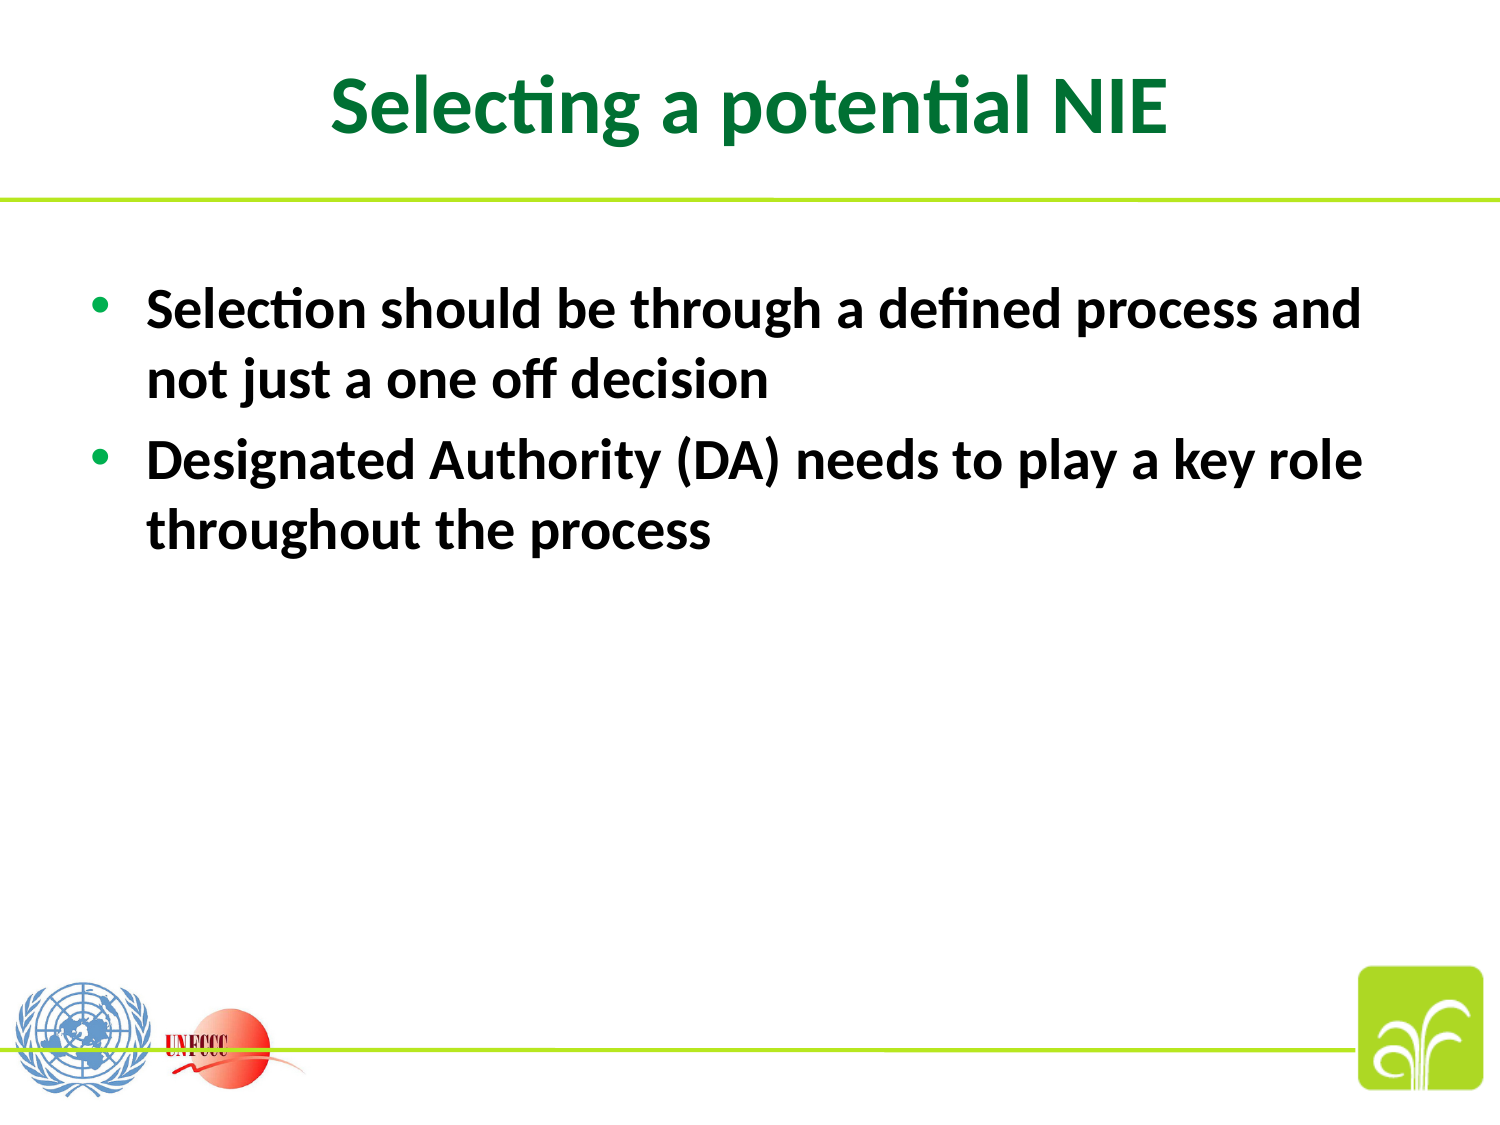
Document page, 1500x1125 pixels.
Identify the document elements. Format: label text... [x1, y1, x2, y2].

title Selecting a potential NIE [74, 0, 1426, 226]
list Selection should be through a defined process and not just a one off decision Designated Authority (DA) needs to play a key role throughout the process [74, 262, 1426, 1006]
picture [12, 1053, 313, 1107]
picture [12, 974, 313, 1047]
